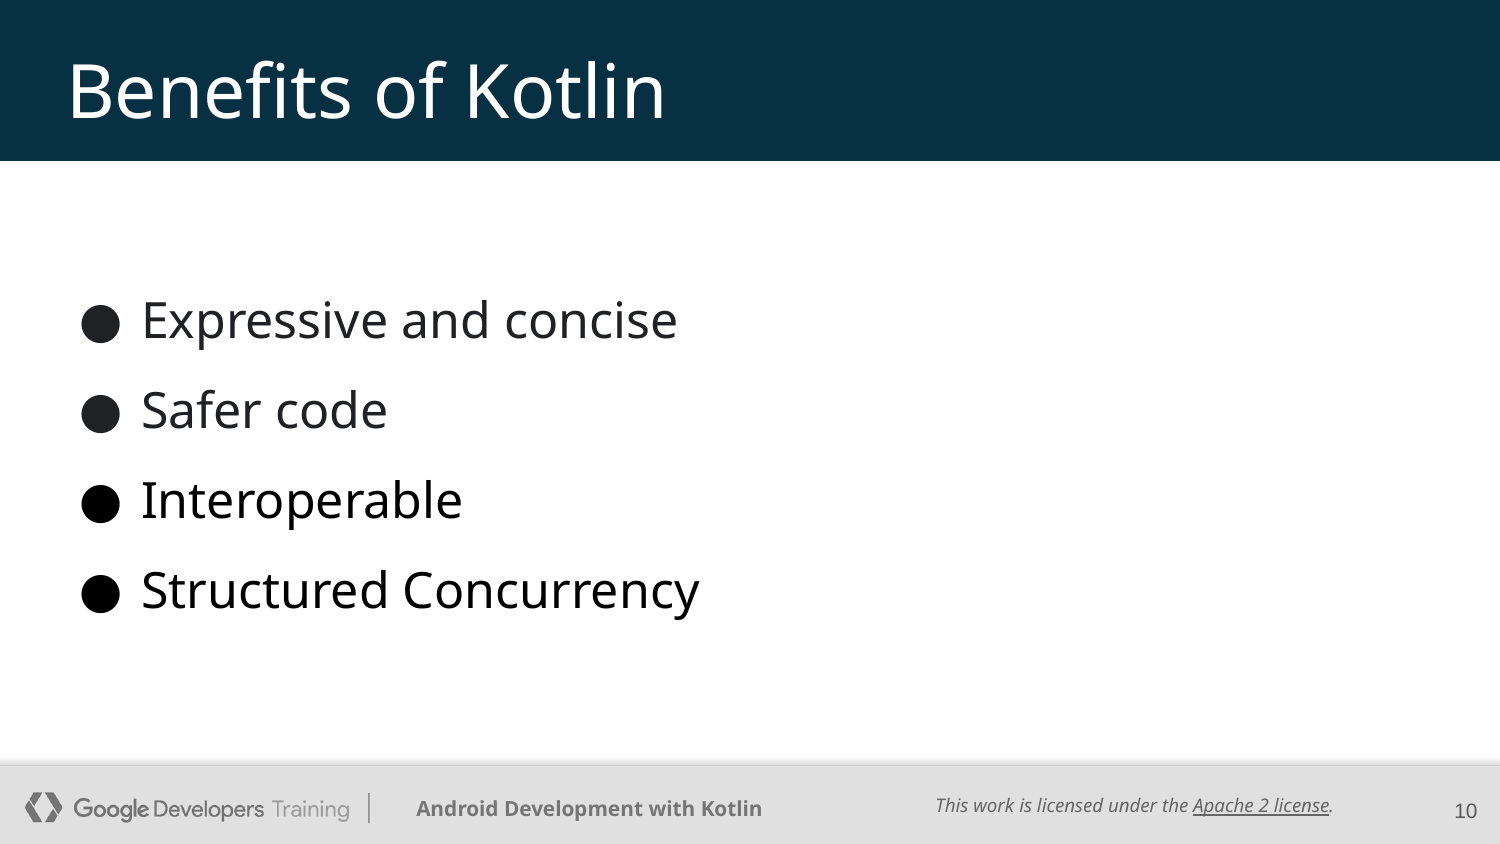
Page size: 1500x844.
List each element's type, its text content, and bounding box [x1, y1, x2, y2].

picture [0, 161, 1500, 844]
slide_number ‹#› [1402, 777, 1493, 842]
list Expressive and concise Safer code Interoperable Structured Concurrency [51, 243, 1429, 635]
title Benefits of Kotlin [51, 28, 1472, 122]
